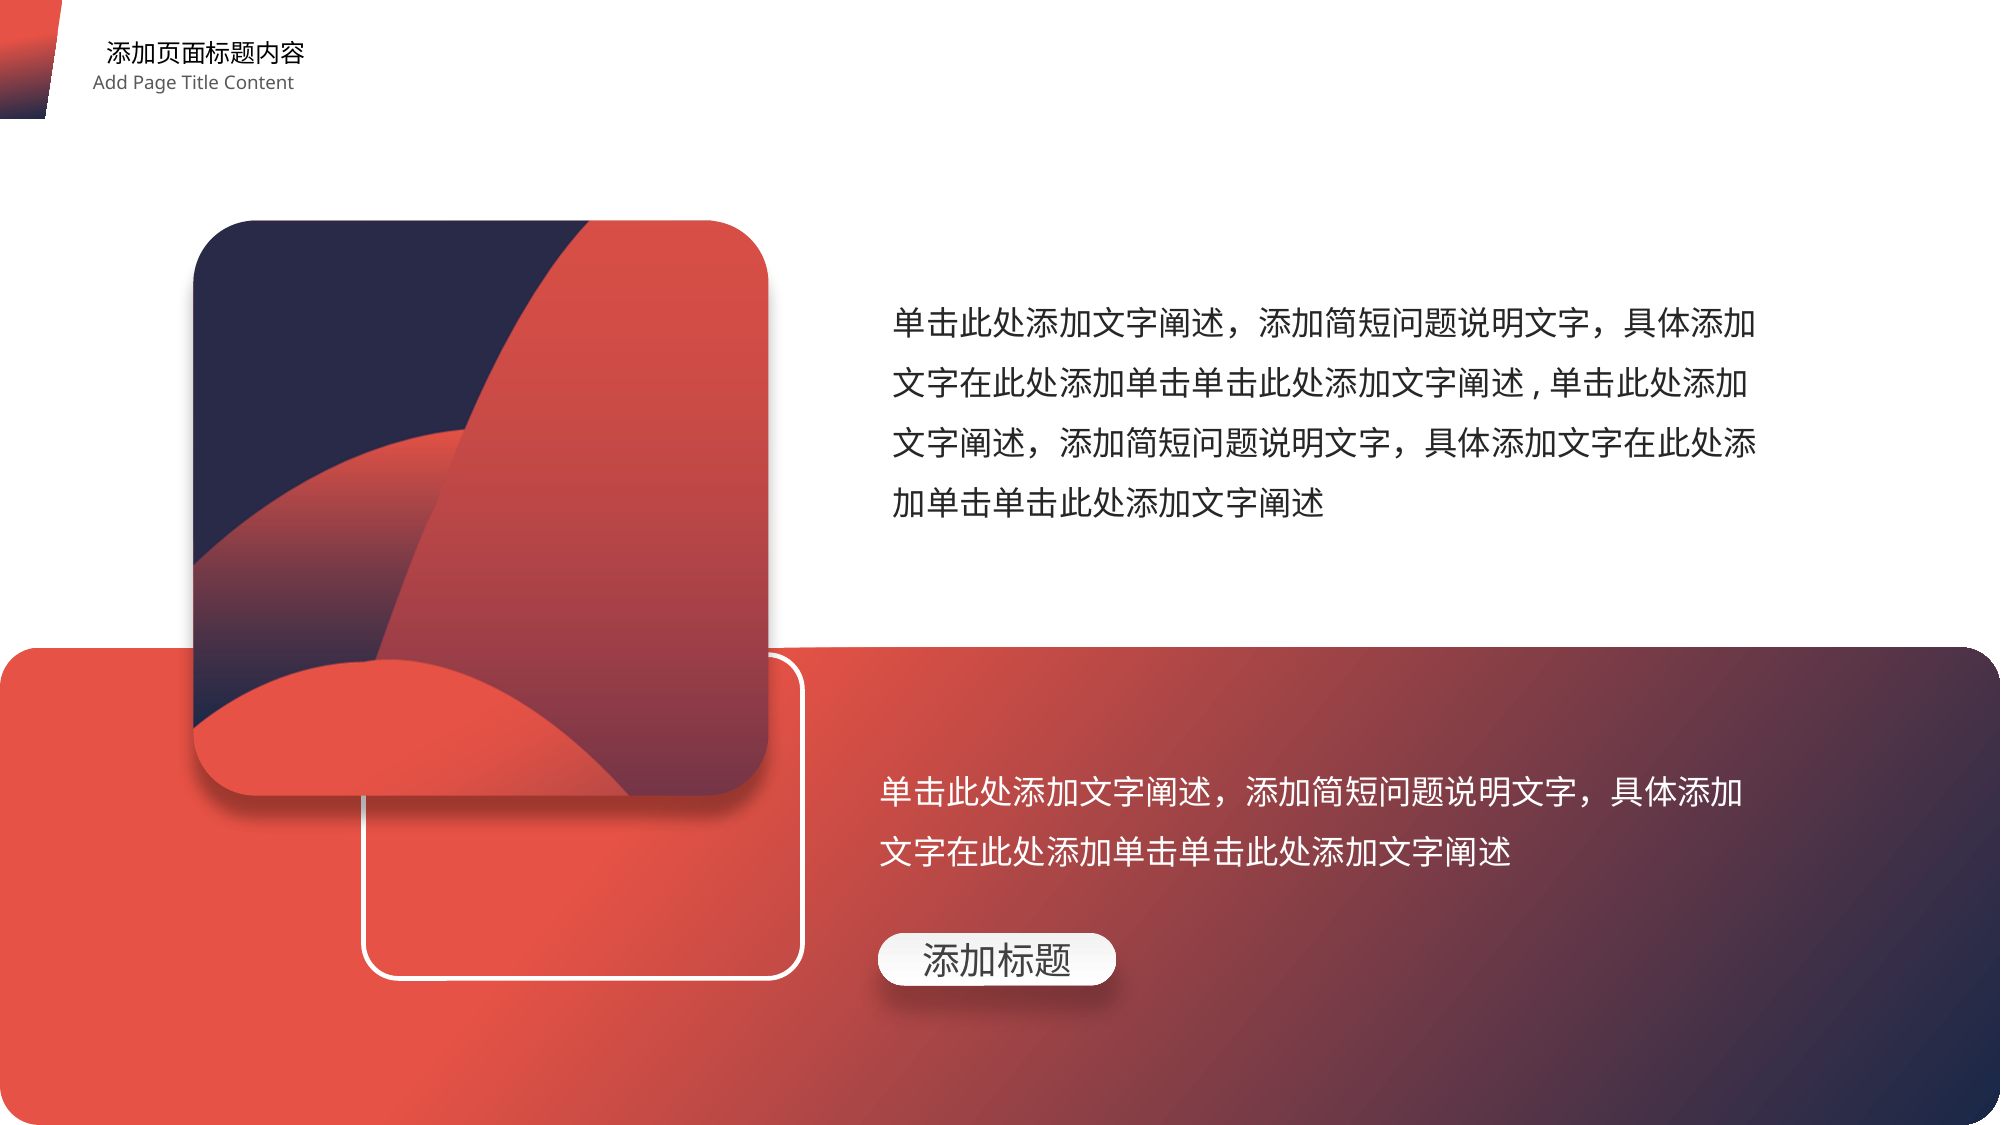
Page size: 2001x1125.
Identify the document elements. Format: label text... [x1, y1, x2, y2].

text_box 添加标题 [877, 931, 1118, 987]
text_box [0, 0, 63, 119]
text_box [0, 647, 2000, 1125]
text_box [192, 219, 770, 797]
text_box 单击此处添加文字阐述，添加简短问题说明文字，具体添加文字在此处添加单击单击此处添加文字阐述 [865, 744, 1761, 879]
text_box 添加页面标题内容 [91, 30, 321, 76]
text_box Add Page Title Content [78, 63, 309, 101]
text_box 单击此处添加文字阐述，添加简短问题说明文字，具体添加文字在此处添加单击单击此处添加文字阐述,单击此处添加文字阐述，添加简短问题说明文字，具体添加文字在此处添加单击单击此处添加文字阐述 [878, 275, 1774, 530]
text_box [362, 655, 804, 980]
